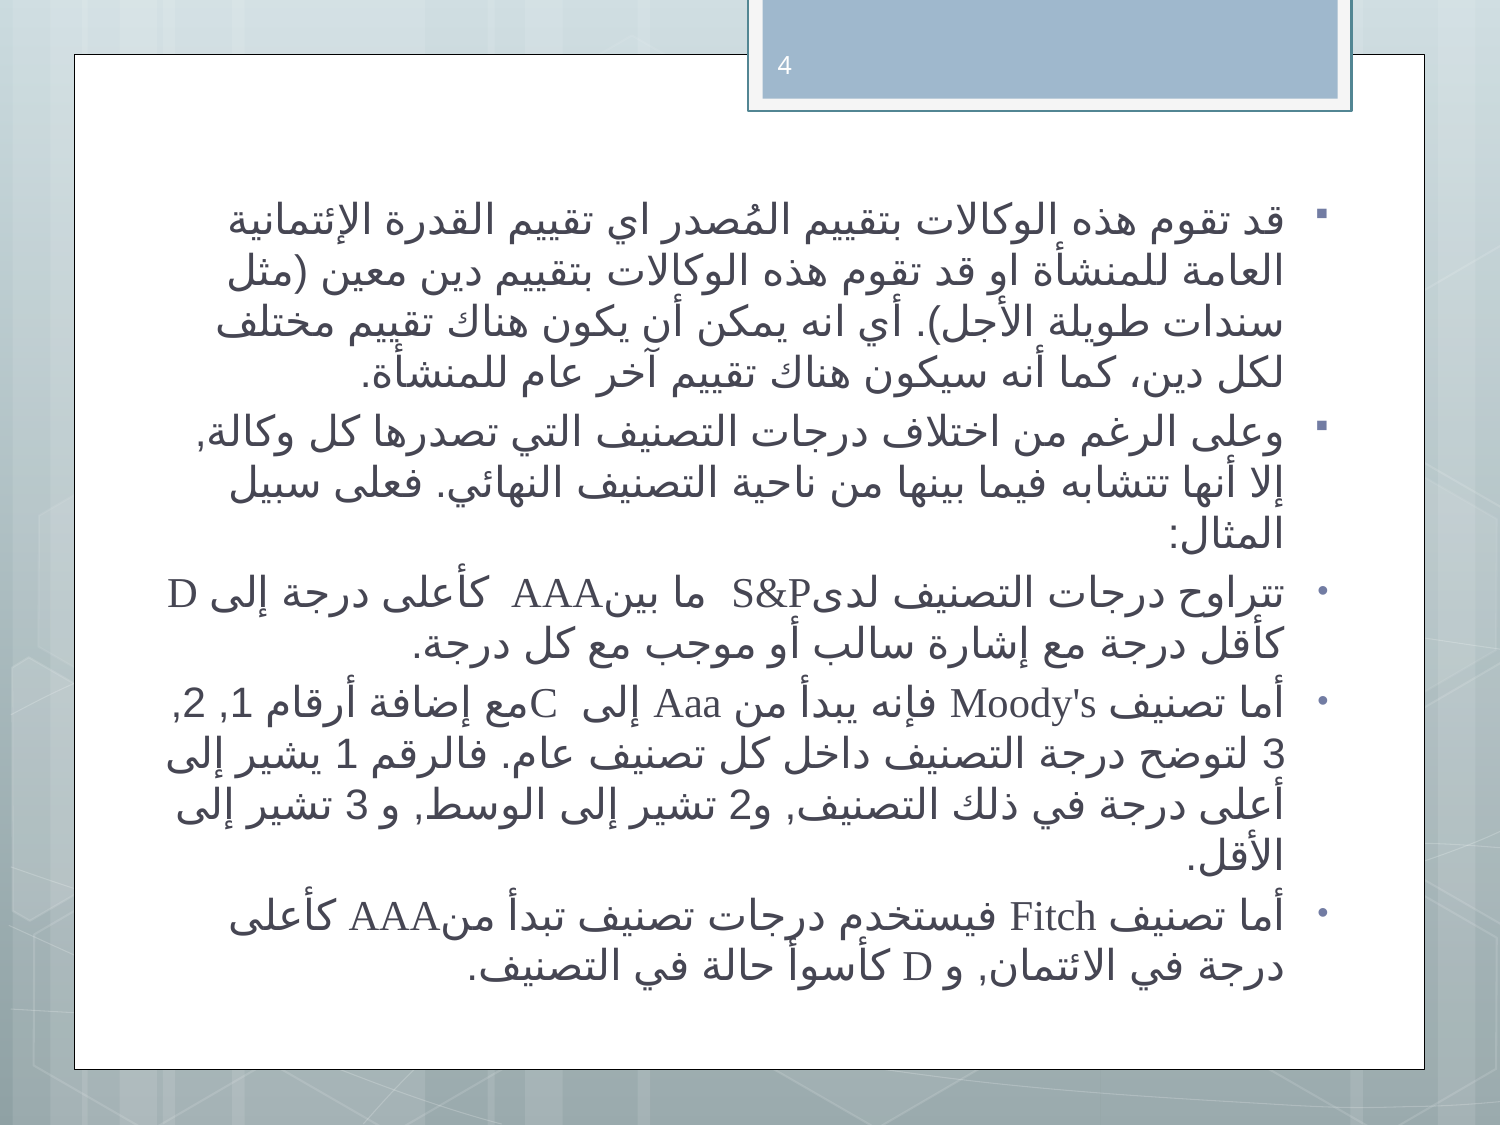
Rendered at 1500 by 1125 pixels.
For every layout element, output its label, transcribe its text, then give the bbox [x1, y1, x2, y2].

slide_number 4 [762, 36, 982, 97]
list قد تقوم هذه الوكالات بتقييم المُصدر اي تقييم القدرة الإئتمانية العامة للمنشأة او قد تقوم هذه الوكالات بتقييم دين معين (مثل سندات طويلة الأجل). أي انه يمكن أن يكون هناك تقييم مختلف لكل دين، كما أنه سيكون هناك تقييم آخر عام للمنشأة. وعلى الرغم من اختلاف درجات التصنيف التي تصدرها كل وكالة, إلا أنها تتشابه فيما بينها من ناحية التصنيف النهائي. فعلى سبيل المثال: تتراوح درجات التصنيف لدىS&P ما بينAAA كأعلى درجة إلى D كأقل درجة مع إشارة سالب أو موجب مع كل درجة. أما تصنيف Moody's فإنه يبدأ من Aaa إلى Cمع إضافة أرقام 1, 2, 3 لتوضح درجة التصنيف داخل كل تصنيف عام. فالرقم 1 يشير إلى أعلى درجة في ذلك التصنيف, و2 تشير إلى الوسط, و 3 تشير إلى الأقل. أما تصنيف Fitch فيستخدم درجات تصنيف تبدأ منAAA كأعلى درجة في الائتمان, و D كأسوأ حالة في التصنيف. [147, 184, 1353, 1000]
